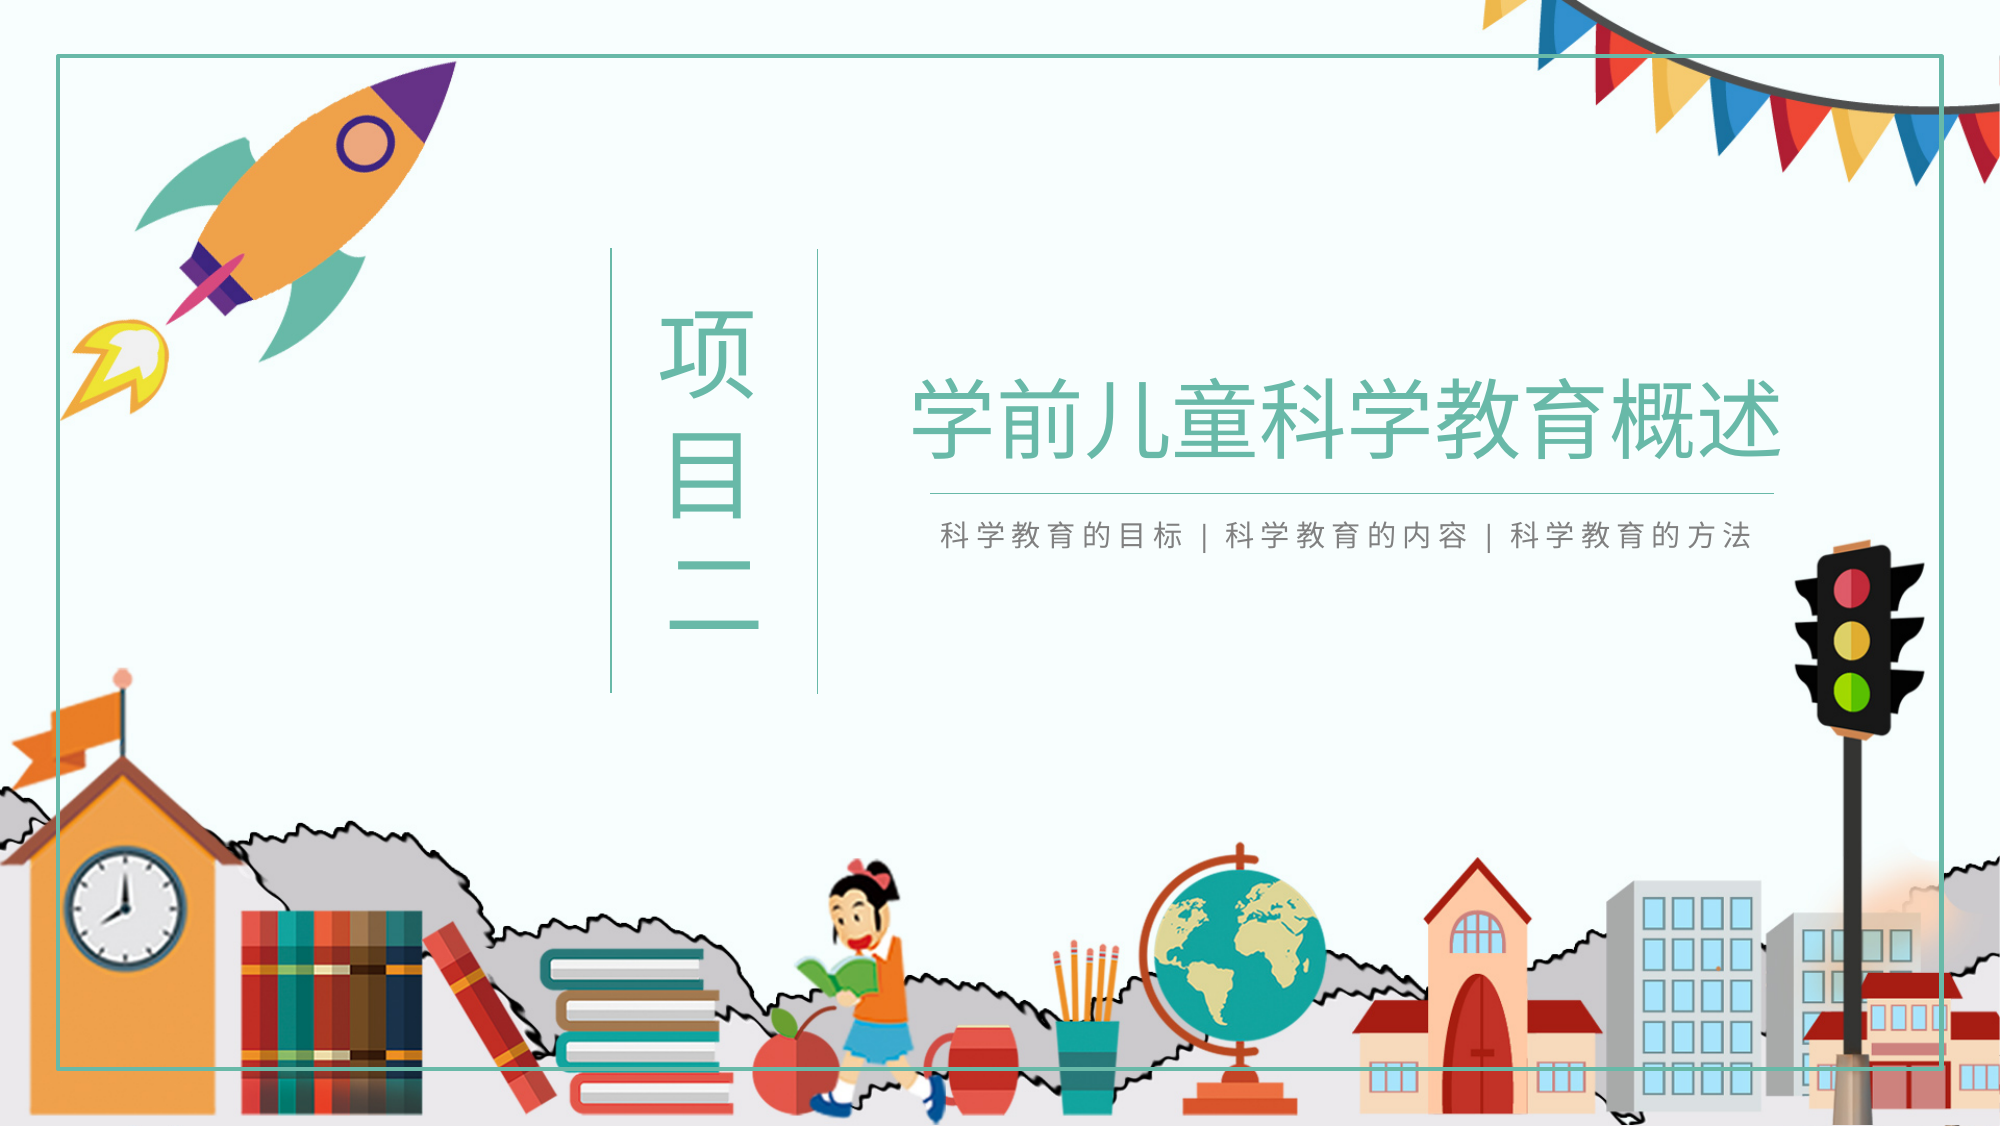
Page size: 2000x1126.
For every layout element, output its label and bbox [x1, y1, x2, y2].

text_box [491, 367, 938, 575]
picture [0, 0, 2000, 1126]
